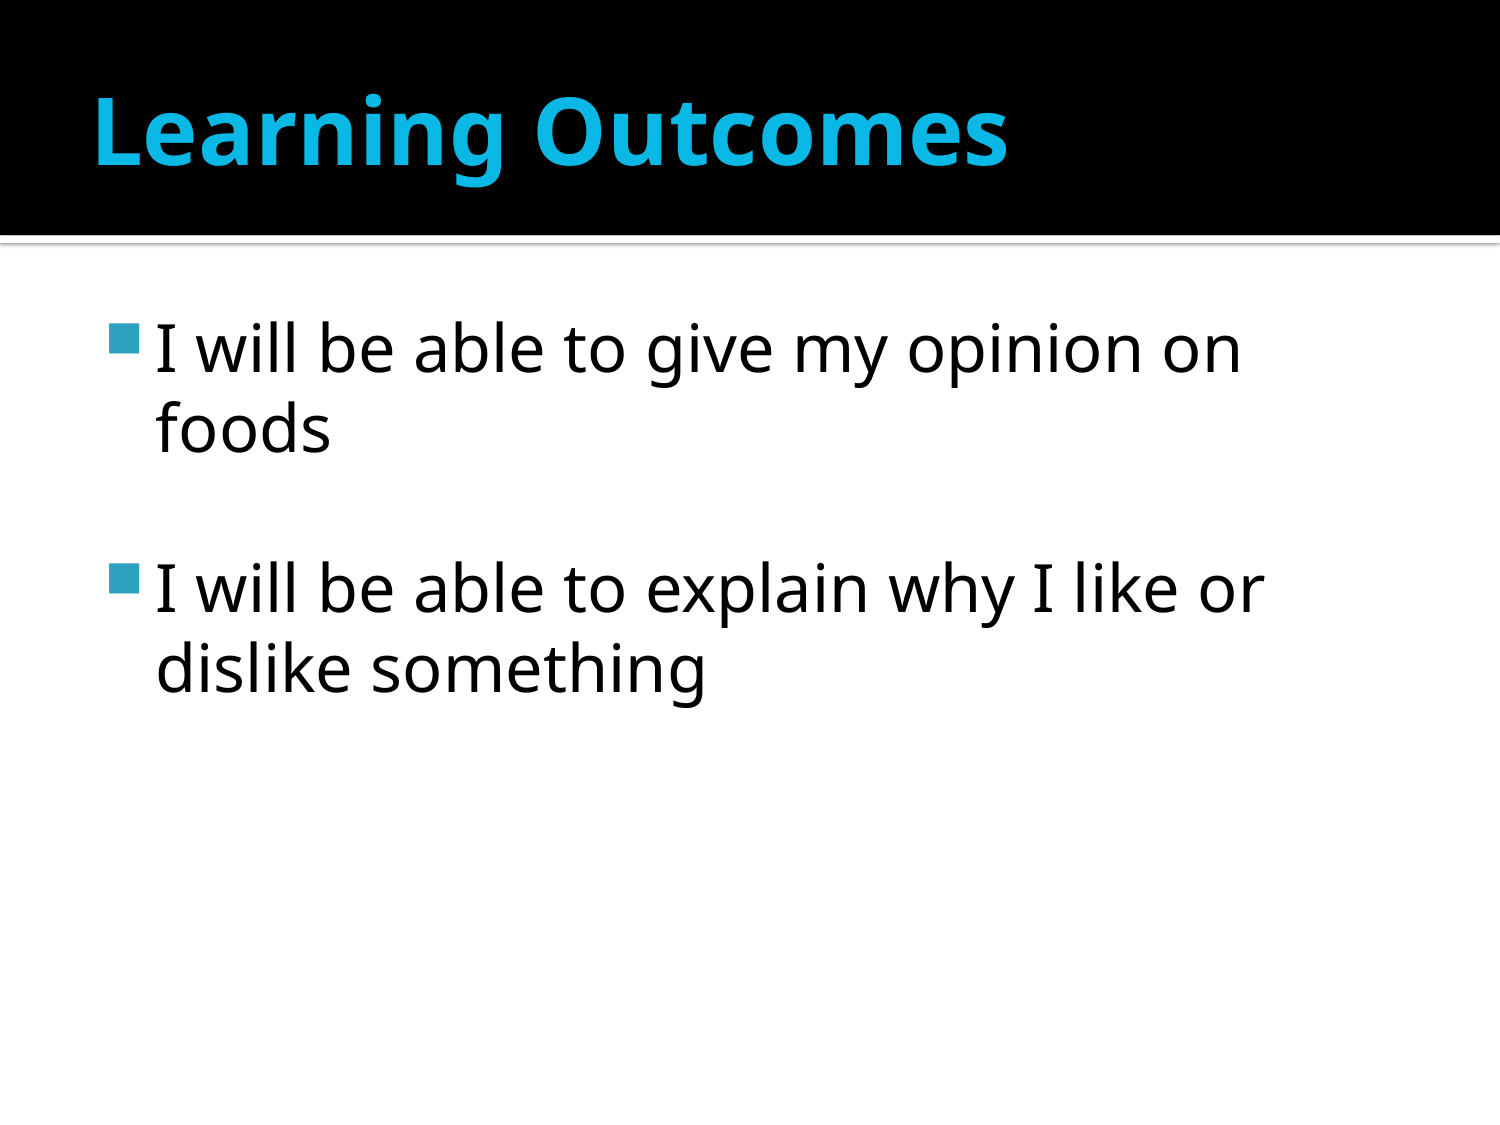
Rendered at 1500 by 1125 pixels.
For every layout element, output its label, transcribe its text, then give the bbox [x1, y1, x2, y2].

list I will be able to give my opinion on foods I will be able to explain why I like or dislike something [74, 290, 1426, 1051]
title Learning Outcomes [75, 25, 1425, 231]
